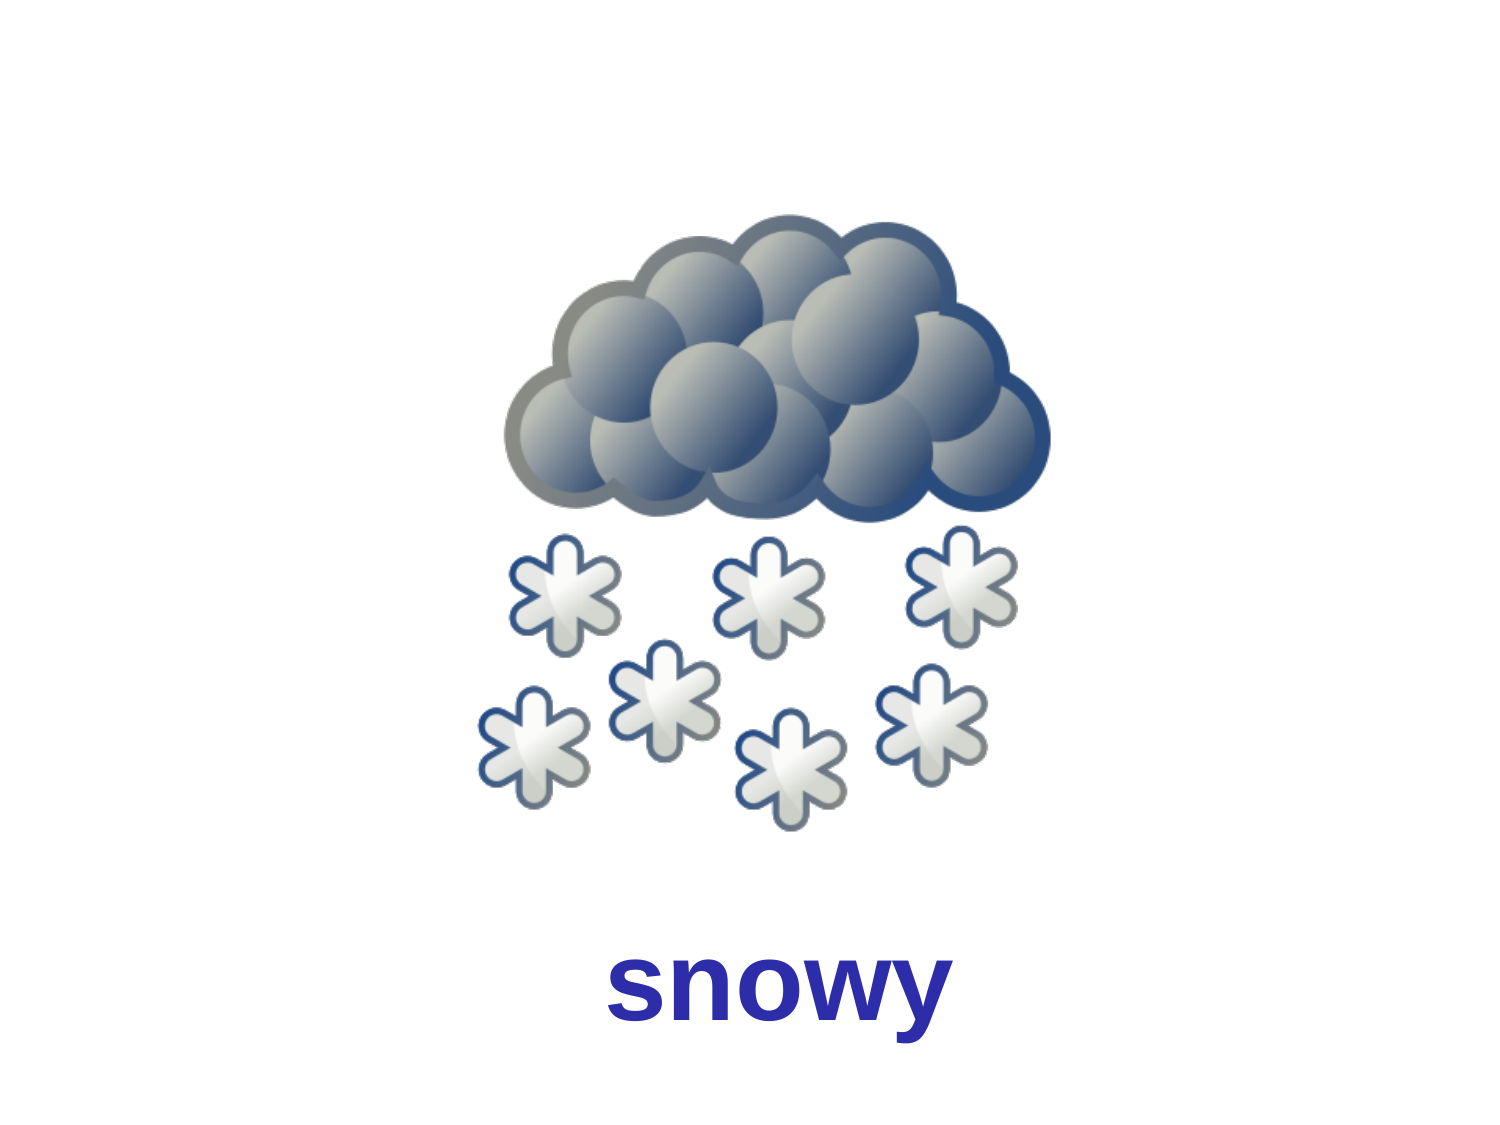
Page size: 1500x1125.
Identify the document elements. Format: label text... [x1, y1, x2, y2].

text_box snowy [589, 899, 970, 1050]
picture [412, 199, 1068, 855]
